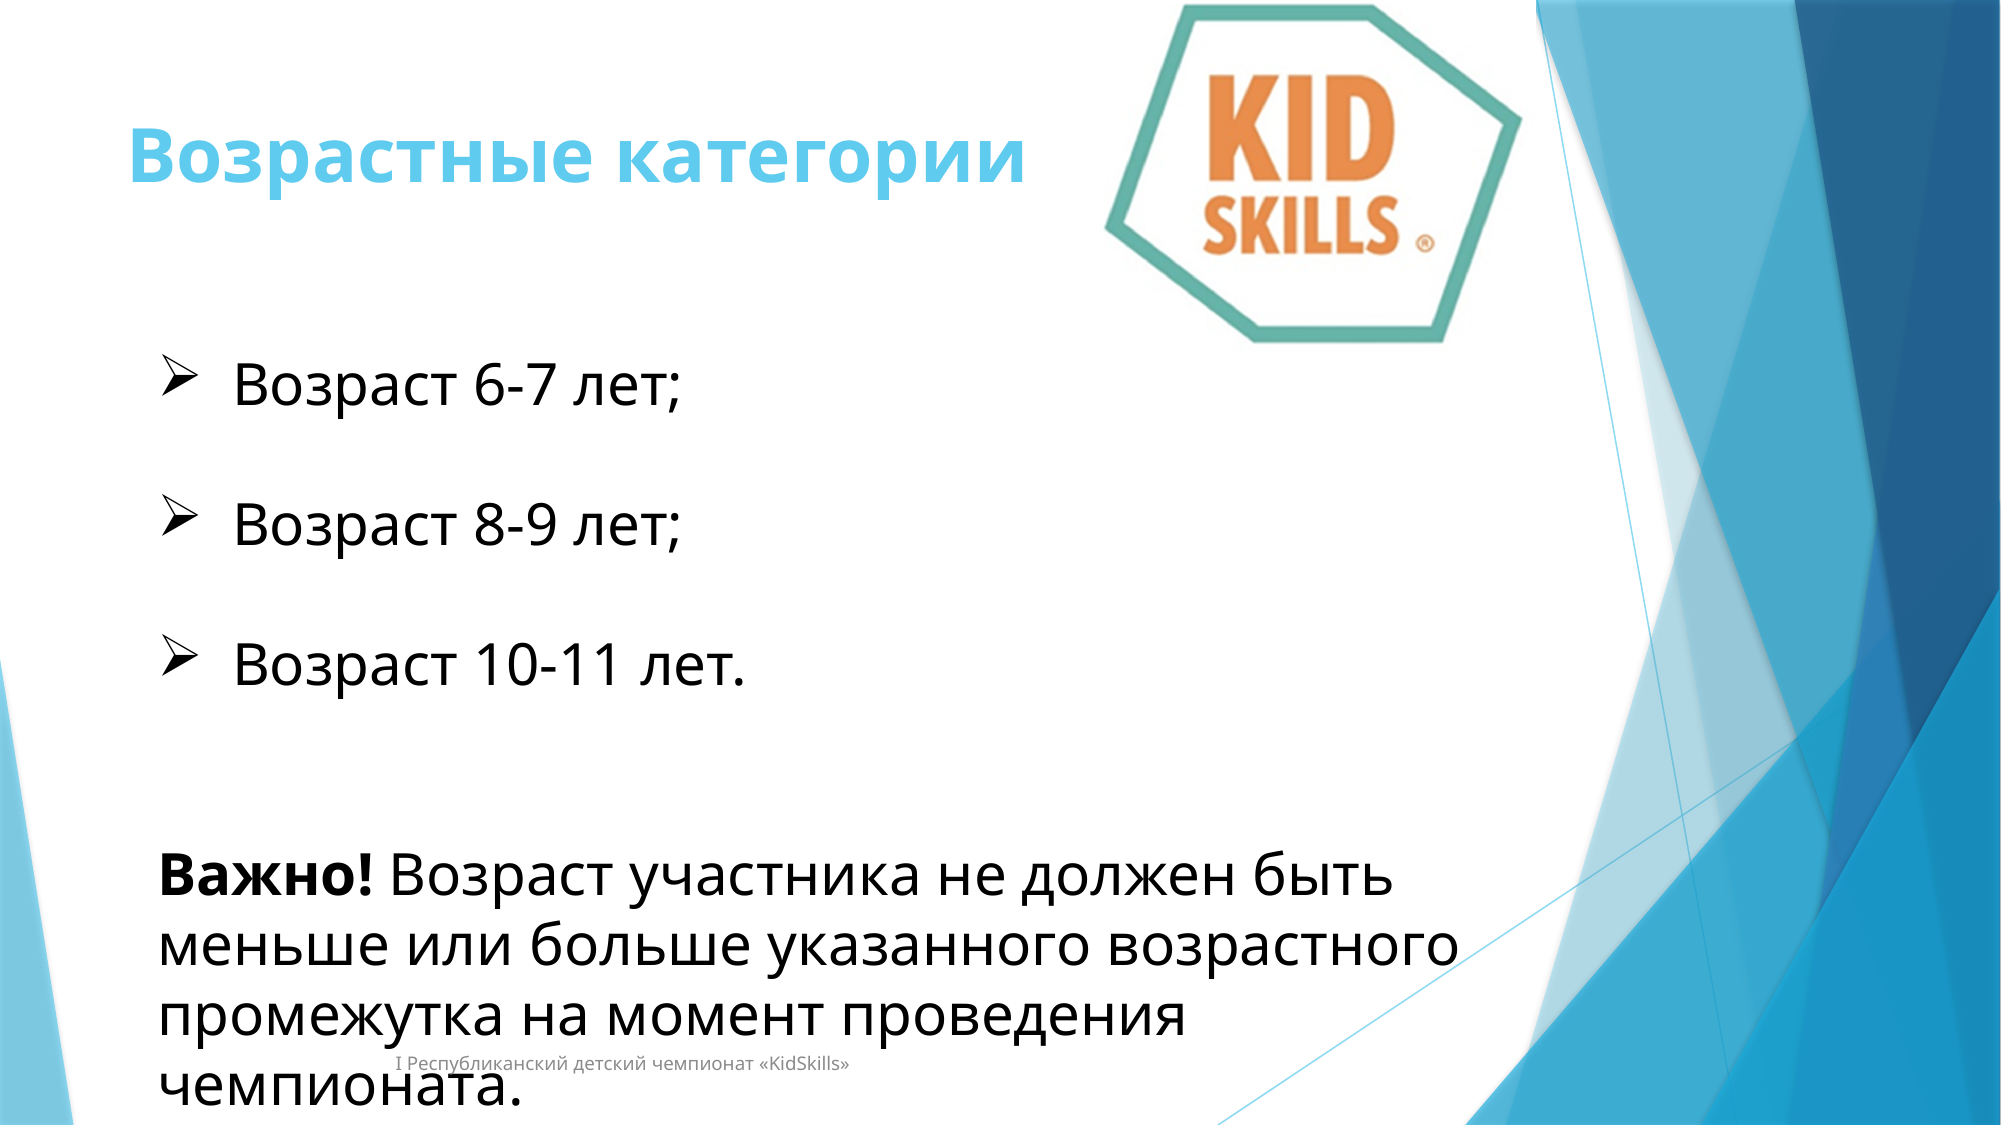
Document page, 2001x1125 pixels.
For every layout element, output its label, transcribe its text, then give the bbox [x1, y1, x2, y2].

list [1093, 0, 1537, 354]
title Возрастные категории [111, 99, 1088, 210]
footer I Республиканский детский чемпионат «KidSkills» [111, 1032, 1145, 1093]
text_box Возраст 6-7 лет; Возраст 8-9 лет; Возраст 10-11 лет. Важно! Возраст участника не должен быть меньше или больше указанного возрастного промежутка на момент проведения чемпионата. [142, 269, 1536, 1125]
